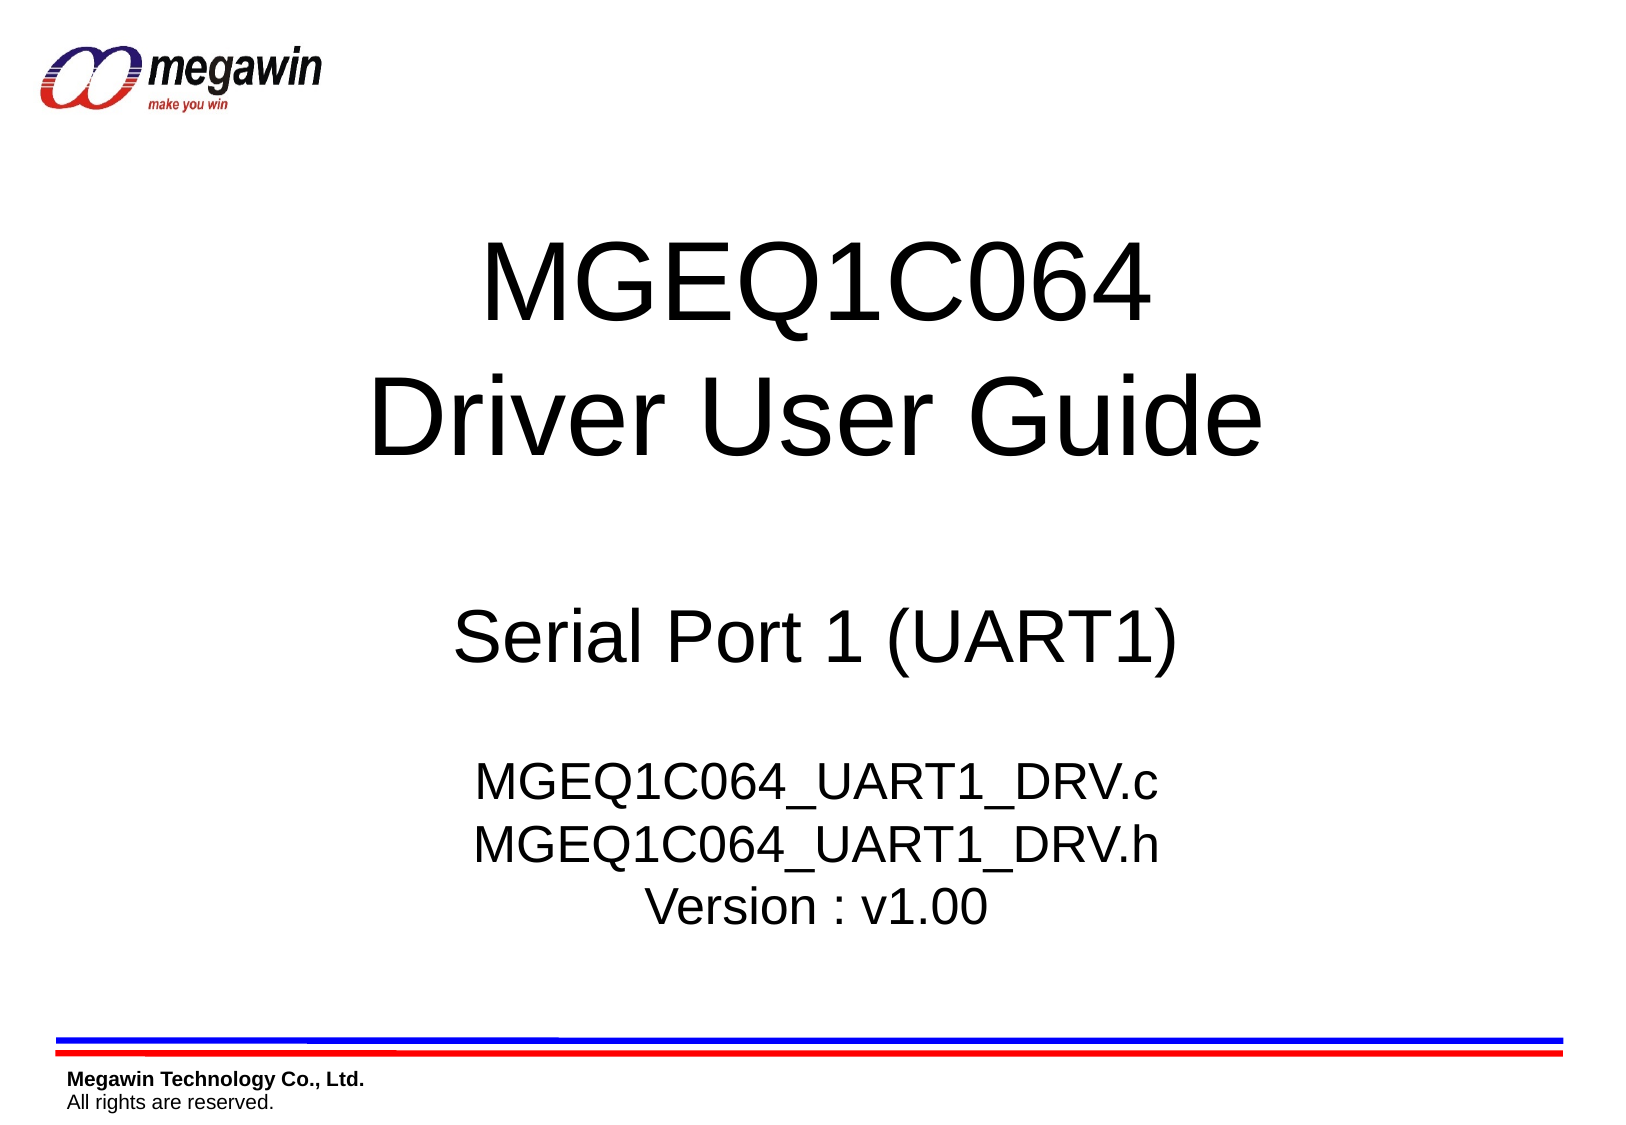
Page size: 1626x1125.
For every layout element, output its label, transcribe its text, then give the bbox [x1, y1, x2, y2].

text_box MGEQ1C064 Driver User Guide Serial Port 1 (UART1) MGEQ1C064_UART1_DRV.c MGEQ1C064_UART1_DRV.h Version : v1.00 [57, 200, 1576, 943]
picture [33, 36, 328, 119]
